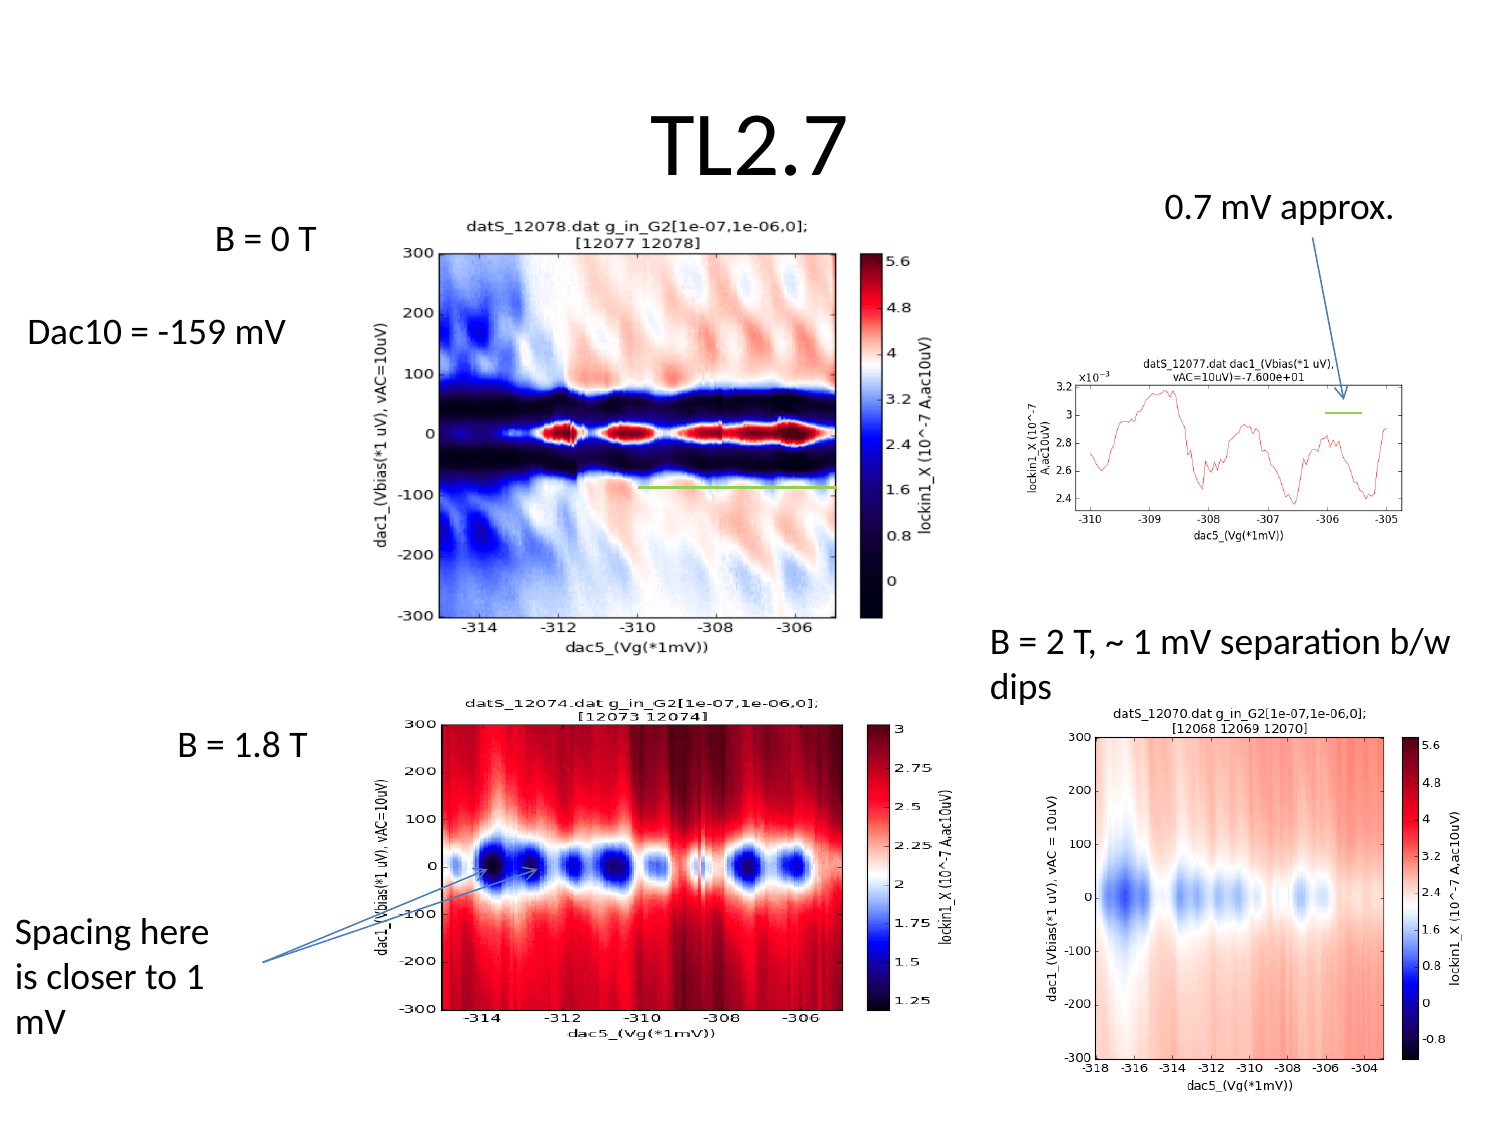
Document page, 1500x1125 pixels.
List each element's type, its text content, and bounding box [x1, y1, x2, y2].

picture [1033, 695, 1475, 1105]
picture [356, 205, 953, 670]
text_box B = 1.8 T [162, 712, 325, 773]
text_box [262, 868, 538, 963]
text_box Spacing here is closer to 1 mV [0, 899, 250, 1050]
picture [1017, 349, 1412, 551]
picture [356, 687, 976, 1052]
text_box B = 0 T [199, 206, 353, 266]
text_box B = 2 T, ~ 1 mV separation b/w dips [975, 609, 1475, 715]
text_box Dac10 = -159 mV [12, 299, 325, 360]
text_box 0.7 mV approx. [1149, 174, 1412, 235]
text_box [1312, 237, 1344, 401]
title TL2.7 [75, 45, 1425, 233]
